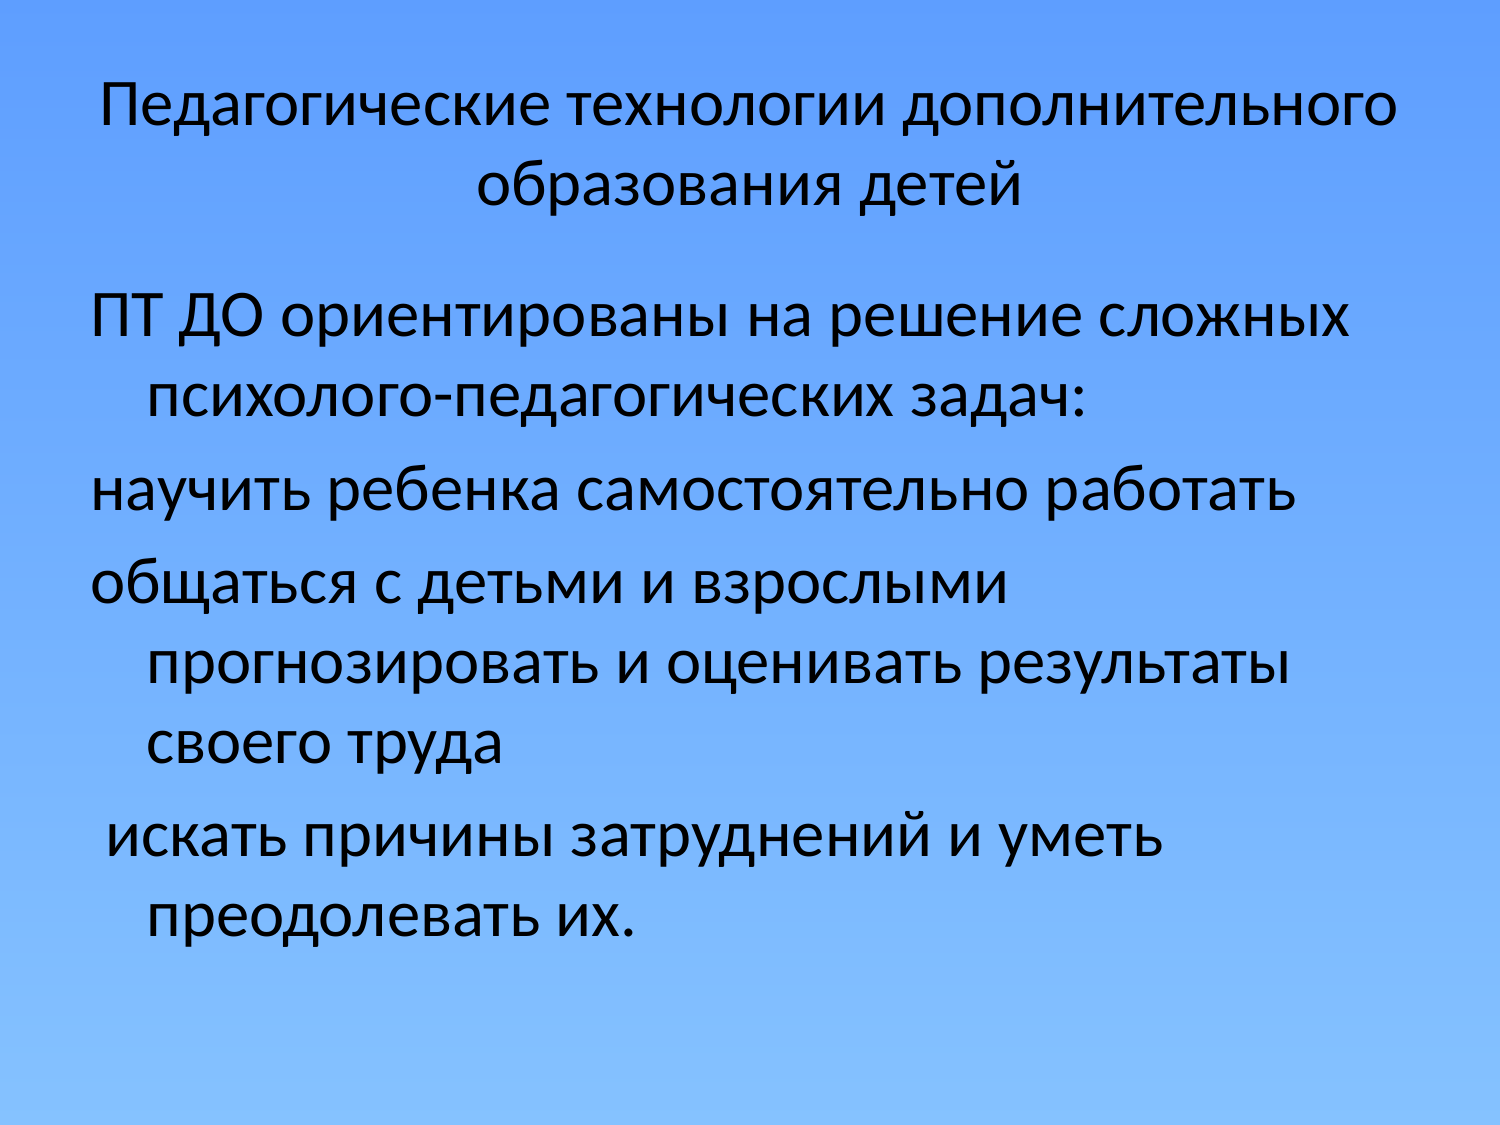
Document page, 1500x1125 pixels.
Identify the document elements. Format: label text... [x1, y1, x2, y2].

title Педагогические технологии дополнительного образования детей [75, 45, 1425, 233]
list ПТ ДО ориентированы на решение сложных психолого-педагогических задач: научить ребенка самостоятельно работать общаться с детьми и взрослыми прогнозировать и оценивать результаты своего труда искать причины затруднений и уметь преодолевать их. [75, 262, 1425, 1005]
